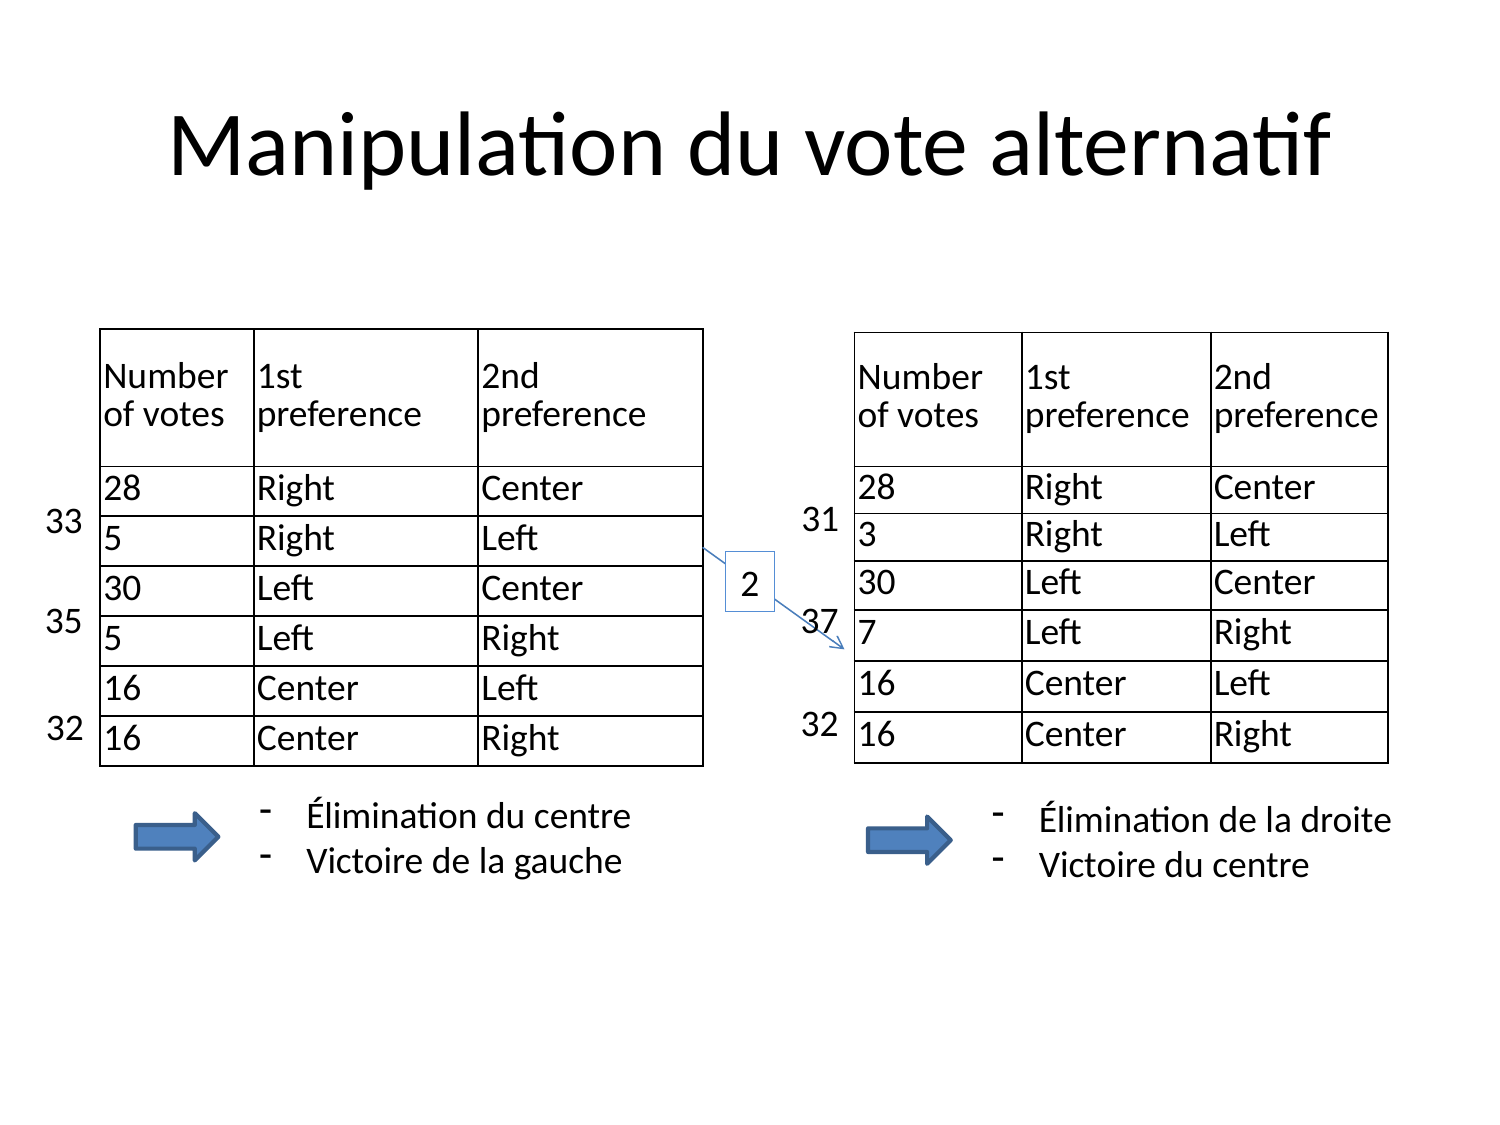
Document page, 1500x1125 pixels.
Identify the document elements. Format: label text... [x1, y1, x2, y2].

table_cell 16 [855, 713, 1021, 762]
table_cell Left [255, 617, 477, 665]
table_cell 5 [101, 617, 253, 665]
text_box 32 [31, 695, 99, 755]
table_cell Right [255, 467, 477, 515]
text_box 32 [785, 691, 854, 751]
table_cell Center [479, 567, 697, 615]
table_cell Right [1212, 611, 1387, 660]
table_cell 16 [101, 717, 253, 765]
table_cell 30 [101, 567, 253, 615]
text_box 37 [849, 588, 854, 649]
table_cell 28 [101, 467, 253, 515]
table_cell Left [479, 667, 702, 715]
table_header 2nd preference [1212, 333, 1387, 466]
table_cell Left [1023, 611, 1210, 660]
text_box [865, 814, 953, 866]
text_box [702, 551, 845, 650]
table_cell Center [1212, 467, 1387, 513]
table_cell Center [255, 717, 477, 765]
table_cell Left [1212, 662, 1387, 711]
table_cell 16 [101, 667, 253, 715]
table_cell 5 [101, 517, 253, 565]
table_cell Right [479, 617, 702, 665]
table_cell Right [255, 517, 477, 565]
text_box 31 [786, 486, 855, 547]
table_cell 16 [855, 662, 1021, 711]
table_cell Left [255, 567, 477, 615]
text_box Élimination de la droite Victoire du centre [977, 787, 1408, 892]
table_header Number of votes [855, 333, 1021, 466]
text_box [133, 811, 221, 863]
table_header 1st preference [255, 330, 477, 466]
text_box 33 [29, 488, 98, 549]
table_cell 7 [855, 611, 1021, 660]
table_cell Right [1212, 713, 1387, 762]
table_cell 30 [855, 562, 1021, 609]
table_cell Center [1023, 662, 1210, 711]
table_cell Center [1212, 562, 1387, 609]
table_cell Right [1023, 467, 1210, 513]
table_header 2nd preference [479, 330, 702, 466]
table_cell Left [1023, 562, 1210, 609]
table_cell Left [479, 517, 702, 565]
table_header 1st preference [1023, 333, 1210, 466]
table_cell 28 [855, 467, 1021, 513]
title Manipulation du vote alternatif [75, 45, 1425, 233]
table_cell Left [1212, 514, 1387, 560]
table_header Number of votes [101, 330, 253, 466]
table_cell Center [255, 667, 477, 715]
text_box 35 [29, 588, 98, 649]
table_cell Right [1023, 514, 1210, 560]
table_cell Right [479, 717, 702, 765]
table_cell Center [479, 467, 702, 515]
text_box Élimination du centre Victoire de la gauche [244, 783, 647, 889]
table_cell 3 [855, 514, 1021, 560]
table_cell Center [1023, 713, 1210, 762]
